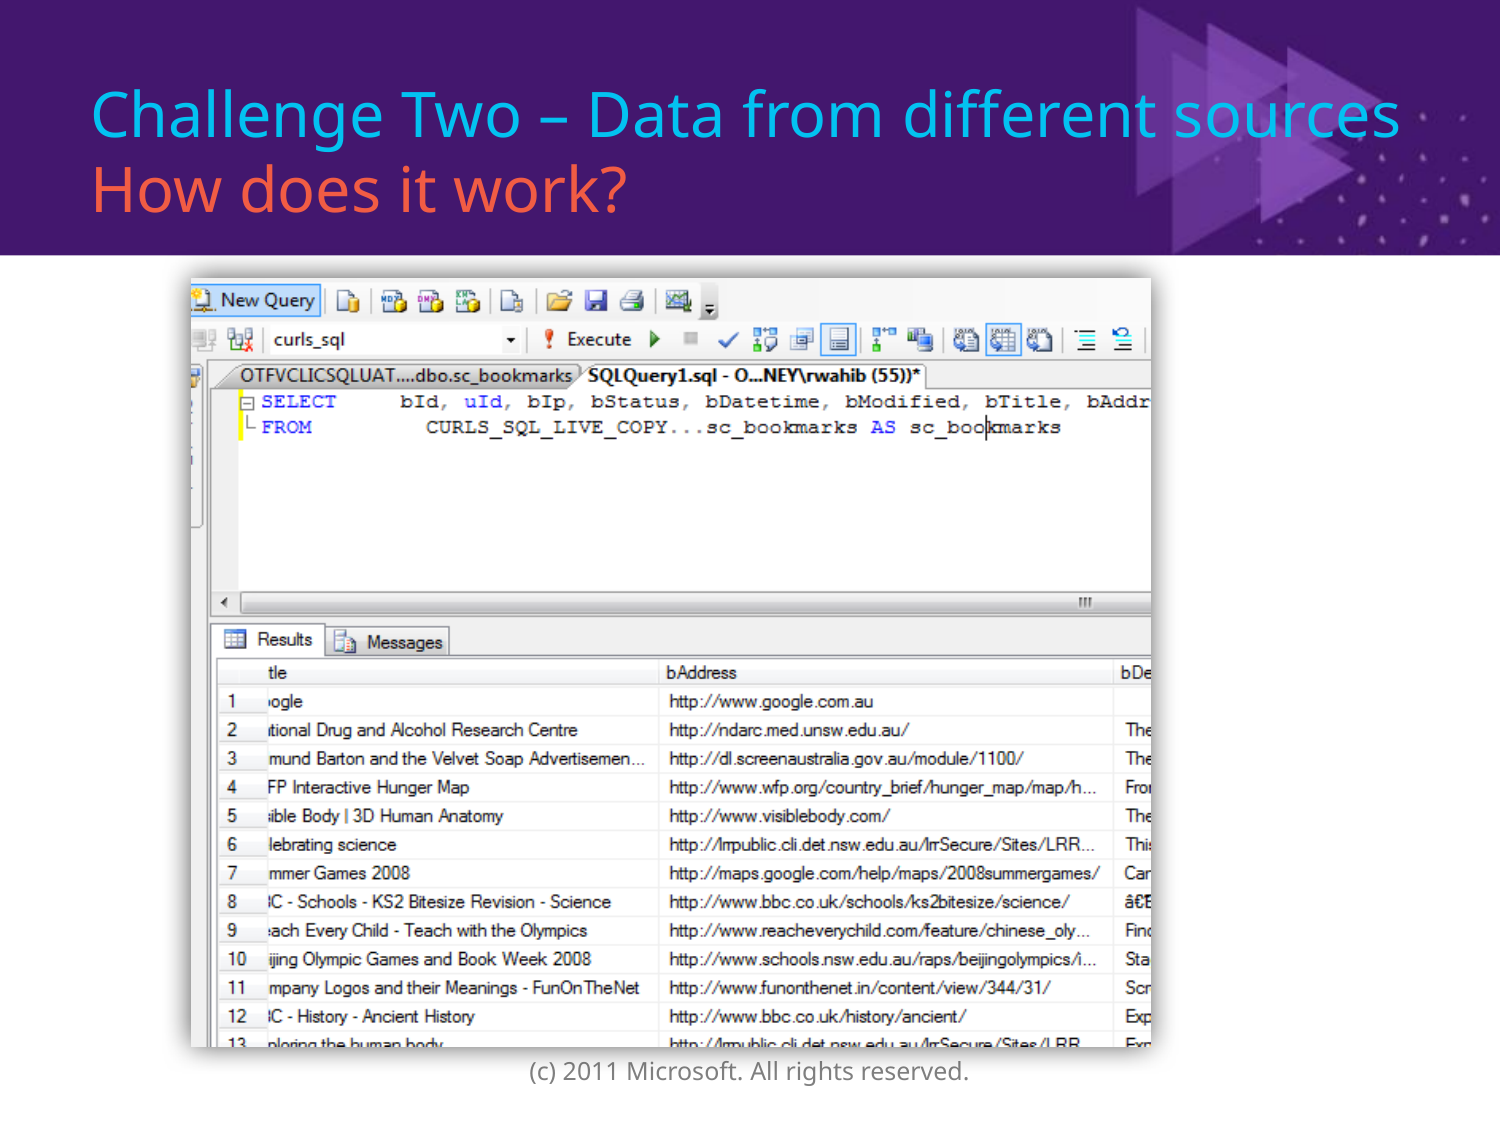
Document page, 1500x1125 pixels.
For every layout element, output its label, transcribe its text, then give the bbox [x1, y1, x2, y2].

picture [191, 278, 1151, 1047]
picture [0, 0, 1500, 255]
title Challenge Two – Data from different sources How does it work? [75, 56, 1425, 244]
footer (c) 2011 Microsoft. All rights reserved. [512, 1068, 988, 1103]
